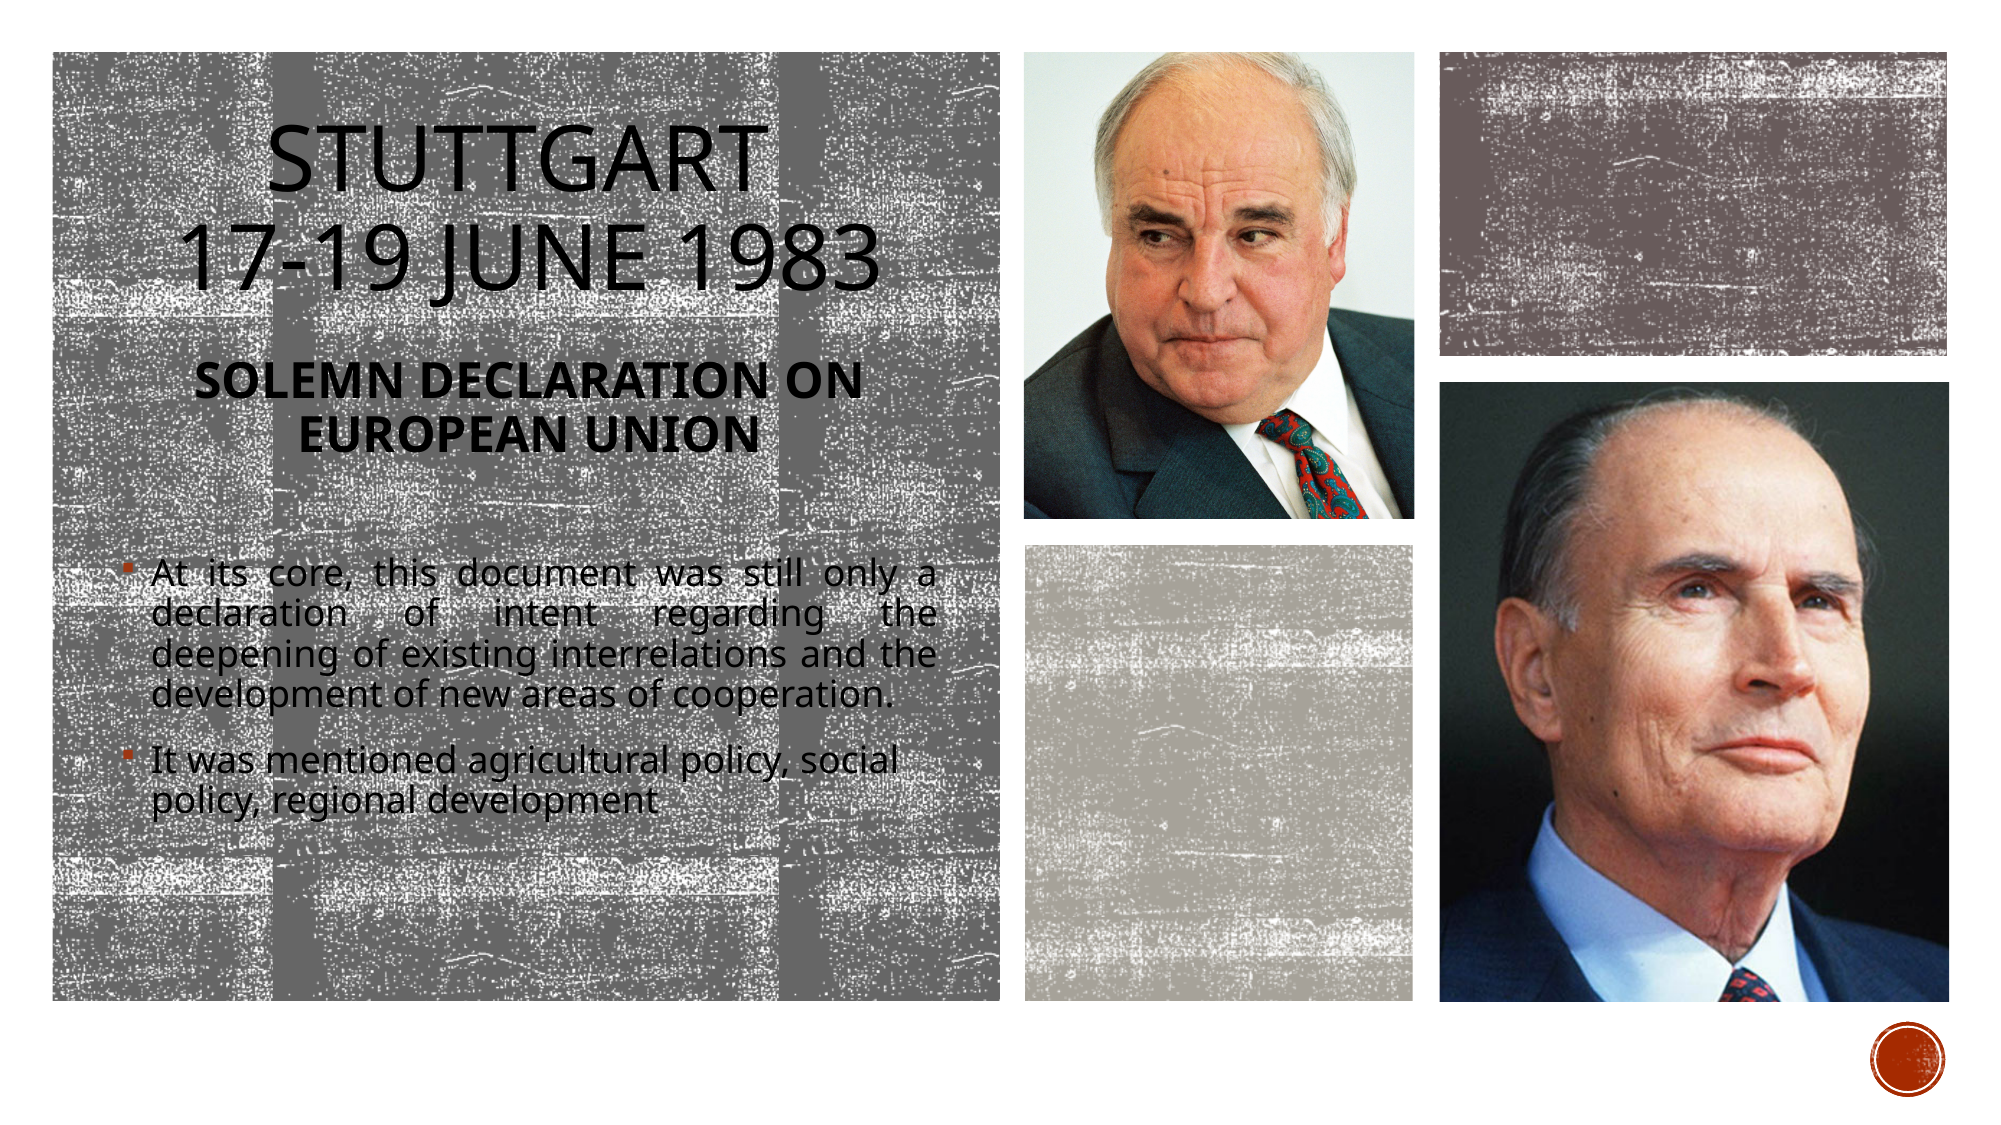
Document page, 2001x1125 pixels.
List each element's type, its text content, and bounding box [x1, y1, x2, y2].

picture [1439, 382, 1950, 1002]
text_box [1025, 545, 1413, 1001]
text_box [1872, 1024, 1943, 1095]
picture [1023, 52, 1415, 519]
list SOLEMN DECLARATION ON EUROPEAN UNION At its core, this document was still only a declaration of intent regarding the deepening of existing interrelations and the development of new areas of cooperation. It was mentioned agricultural policy, social policy, regional development [105, 348, 954, 965]
text_box [1439, 52, 1947, 356]
title STUTTGART 17-19 JUNE 1983 [105, 79, 954, 344]
text_box [52, 52, 1001, 1002]
